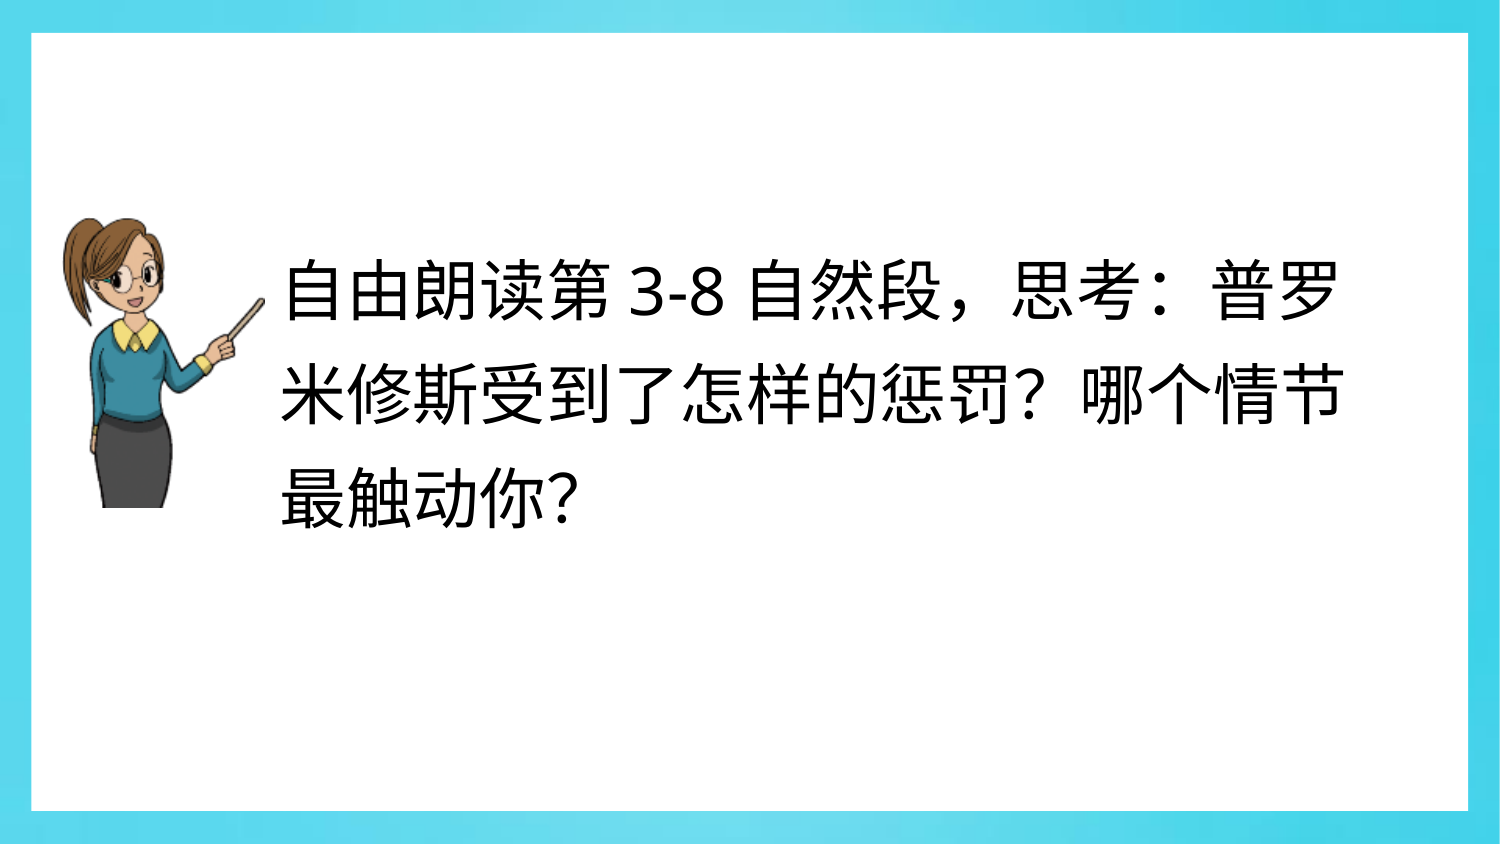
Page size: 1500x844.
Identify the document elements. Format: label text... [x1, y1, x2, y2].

text_box 自由朗读第3-8自然段，思考：普罗米修斯受到了怎样的惩罚？哪个情节最触动你？ [264, 217, 1375, 544]
picture [0, 0, 1500, 844]
